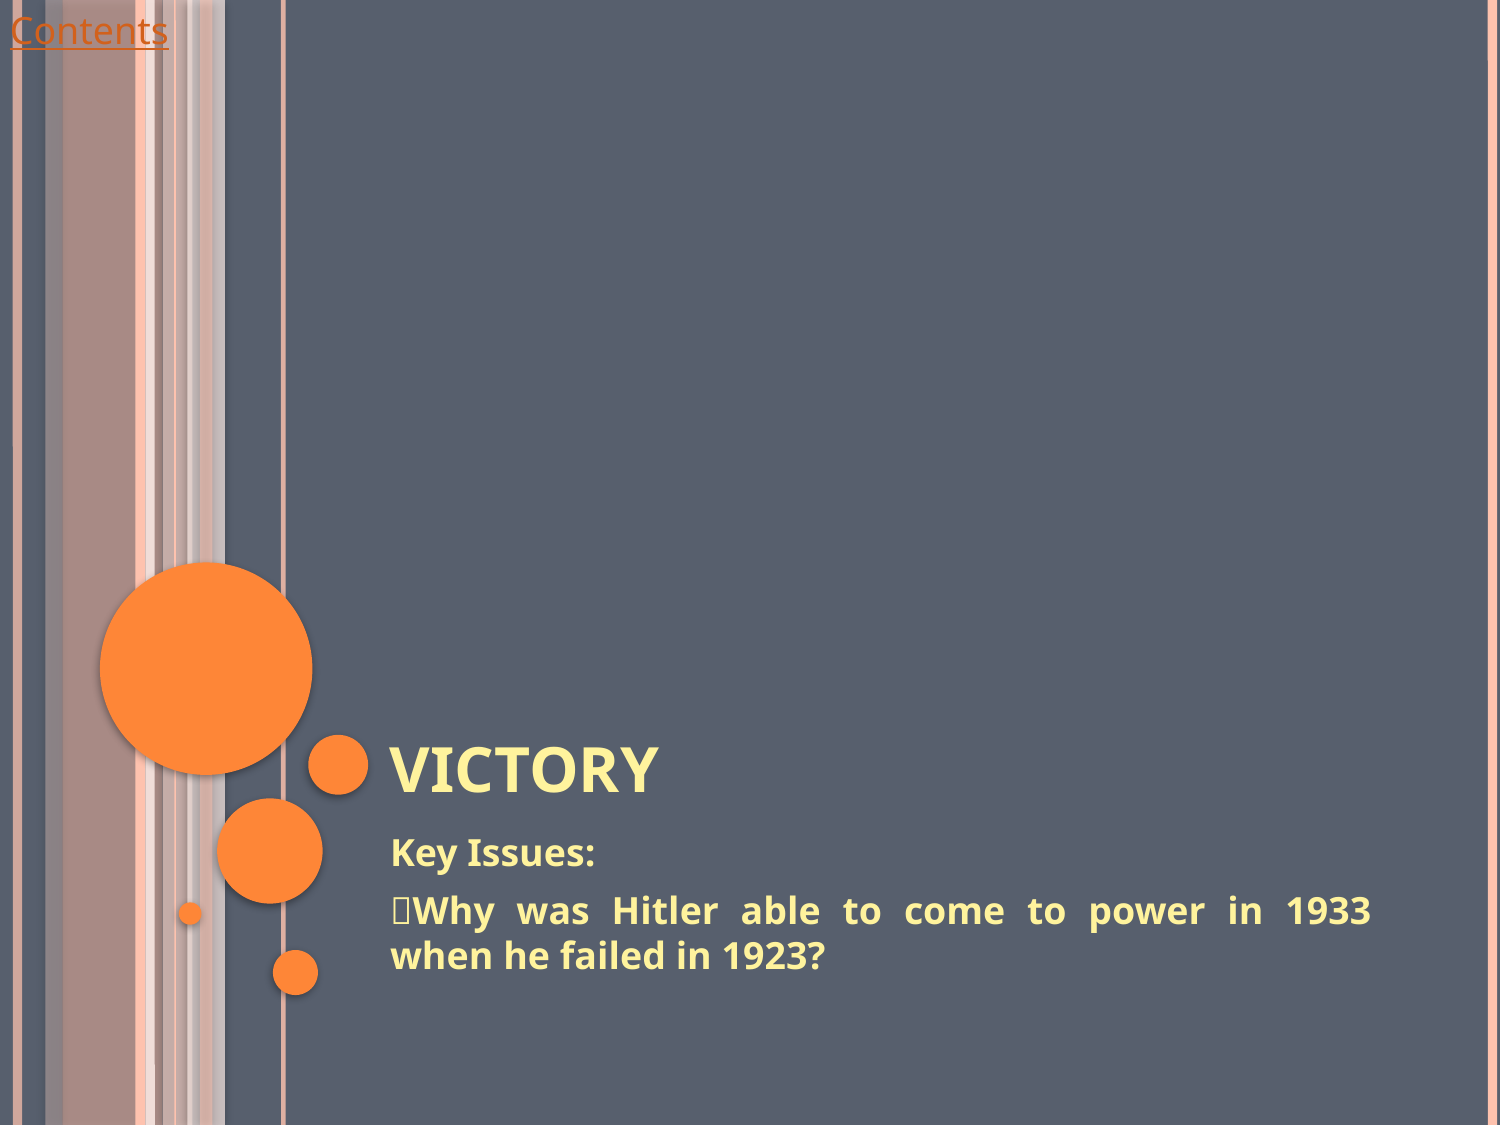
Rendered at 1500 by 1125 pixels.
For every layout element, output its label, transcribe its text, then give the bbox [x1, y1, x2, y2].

list Key Issues: Why was Hitler able to come to power in 1933 when he failed in 1923? [374, 821, 1388, 1048]
title Victory [375, 474, 1388, 812]
